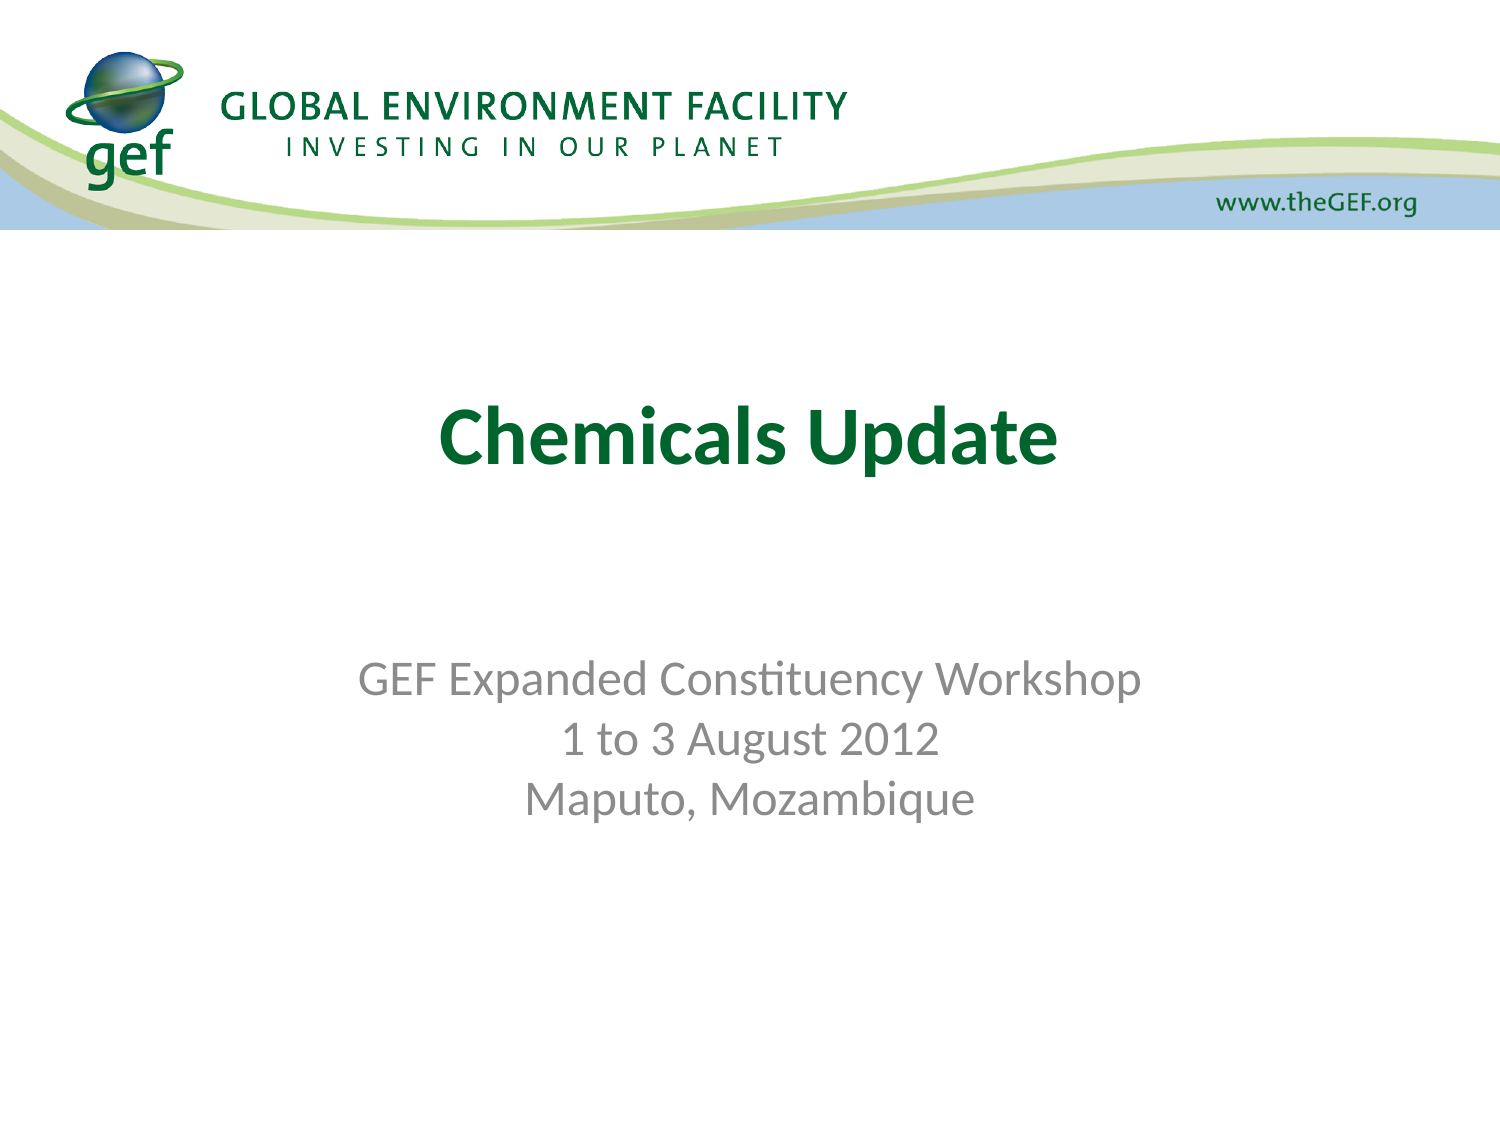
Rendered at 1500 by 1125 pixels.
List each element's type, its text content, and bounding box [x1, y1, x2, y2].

title Chemicals Update [74, 337, 1426, 526]
picture [0, 24, 1500, 230]
subtitle GEF Expanded Constituency Workshop 1 to 3 August 2012 Maputo, Mozambique [224, 637, 1276, 926]
